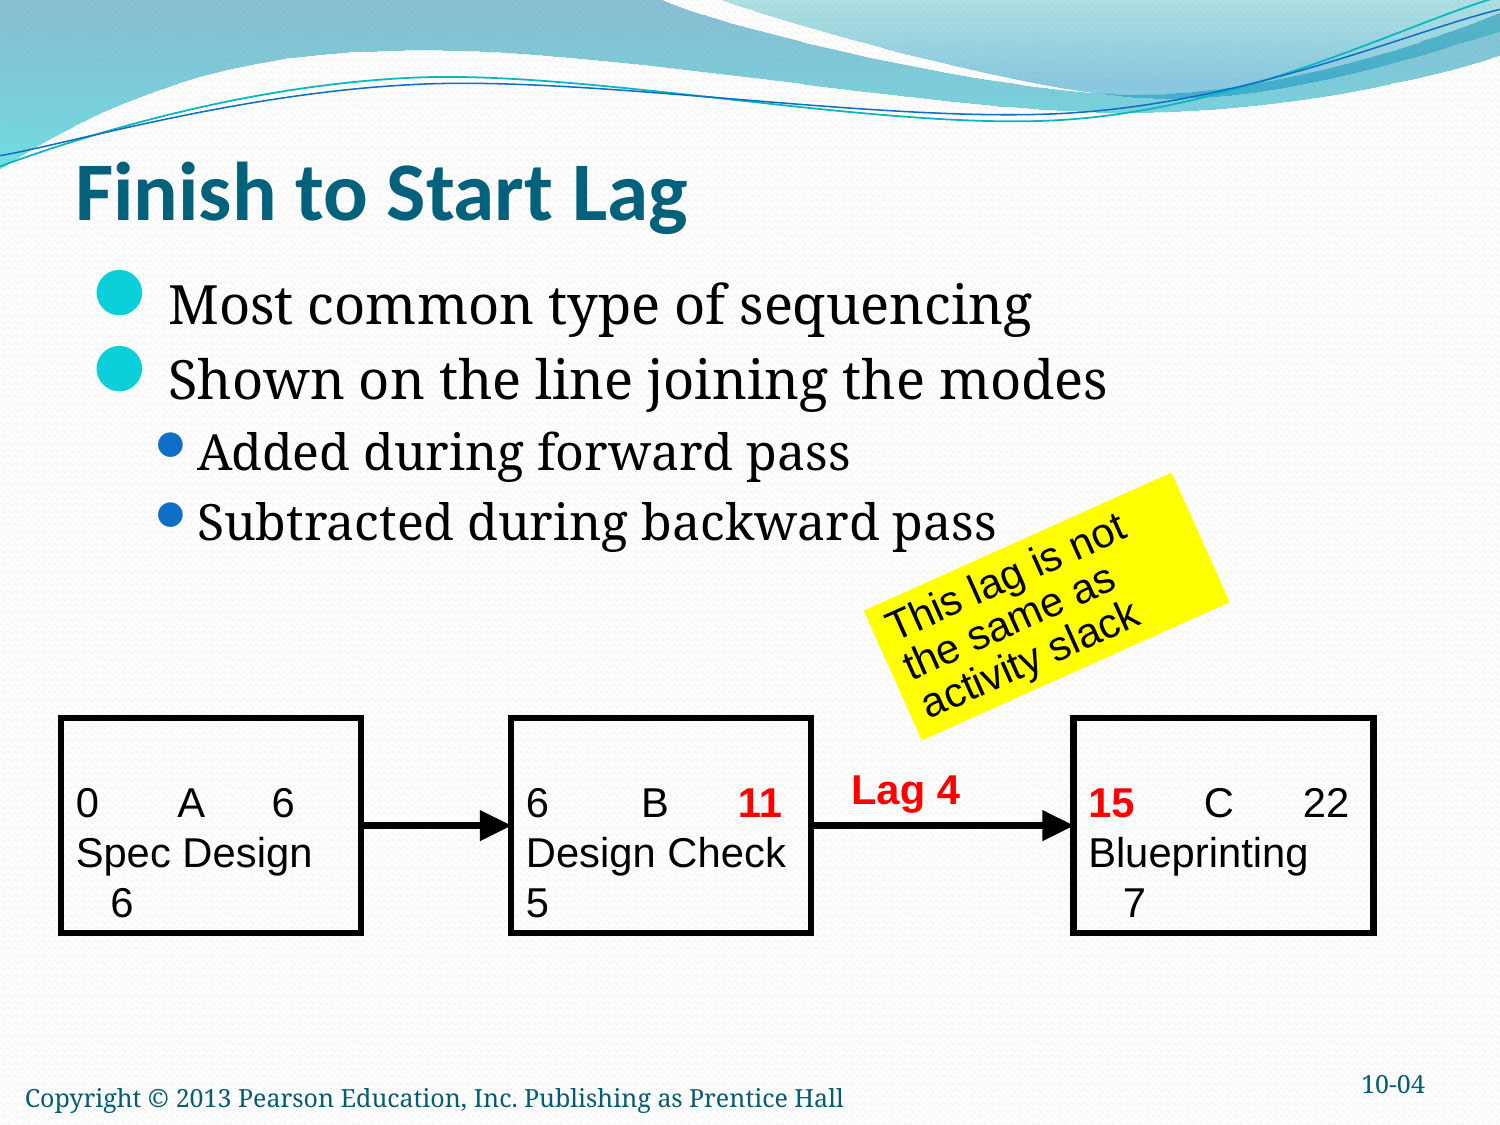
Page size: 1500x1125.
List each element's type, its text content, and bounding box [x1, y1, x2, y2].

list Most common type of sequencing Shown on the line joining the modes Added during forward pass Subtracted during backward pass [74, 262, 1426, 601]
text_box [60, 717, 1374, 931]
slide_number 10-04 [1299, 1042, 1425, 1103]
title Finish to Start Lag [74, 49, 1426, 238]
text_box This lag is not the same as activity slack [863, 472, 1230, 717]
